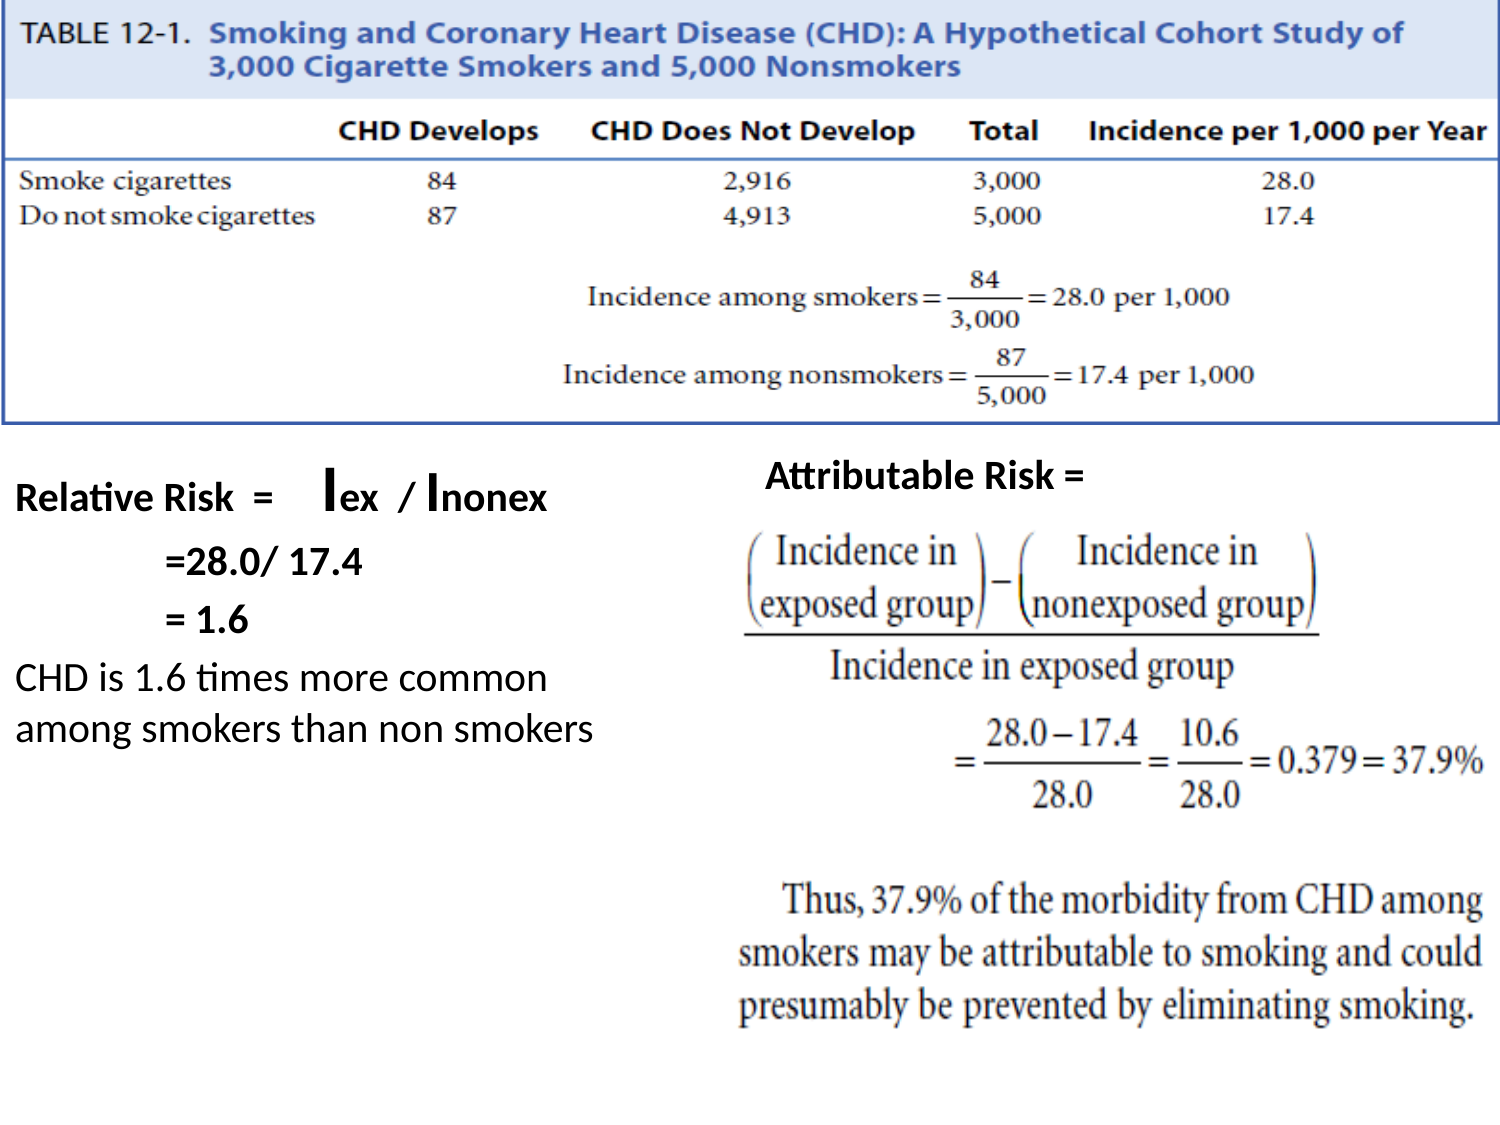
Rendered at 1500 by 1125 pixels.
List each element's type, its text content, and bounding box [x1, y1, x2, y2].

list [0, 0, 1500, 426]
title Attributable Risk = [750, 435, 1375, 506]
picture [712, 524, 1500, 1063]
list Relative Risk = Iex / Inonex =28.0/ 17.4 = 1.6 CHD is 1.6 times more common among smokers than non smokers [0, 437, 650, 1125]
